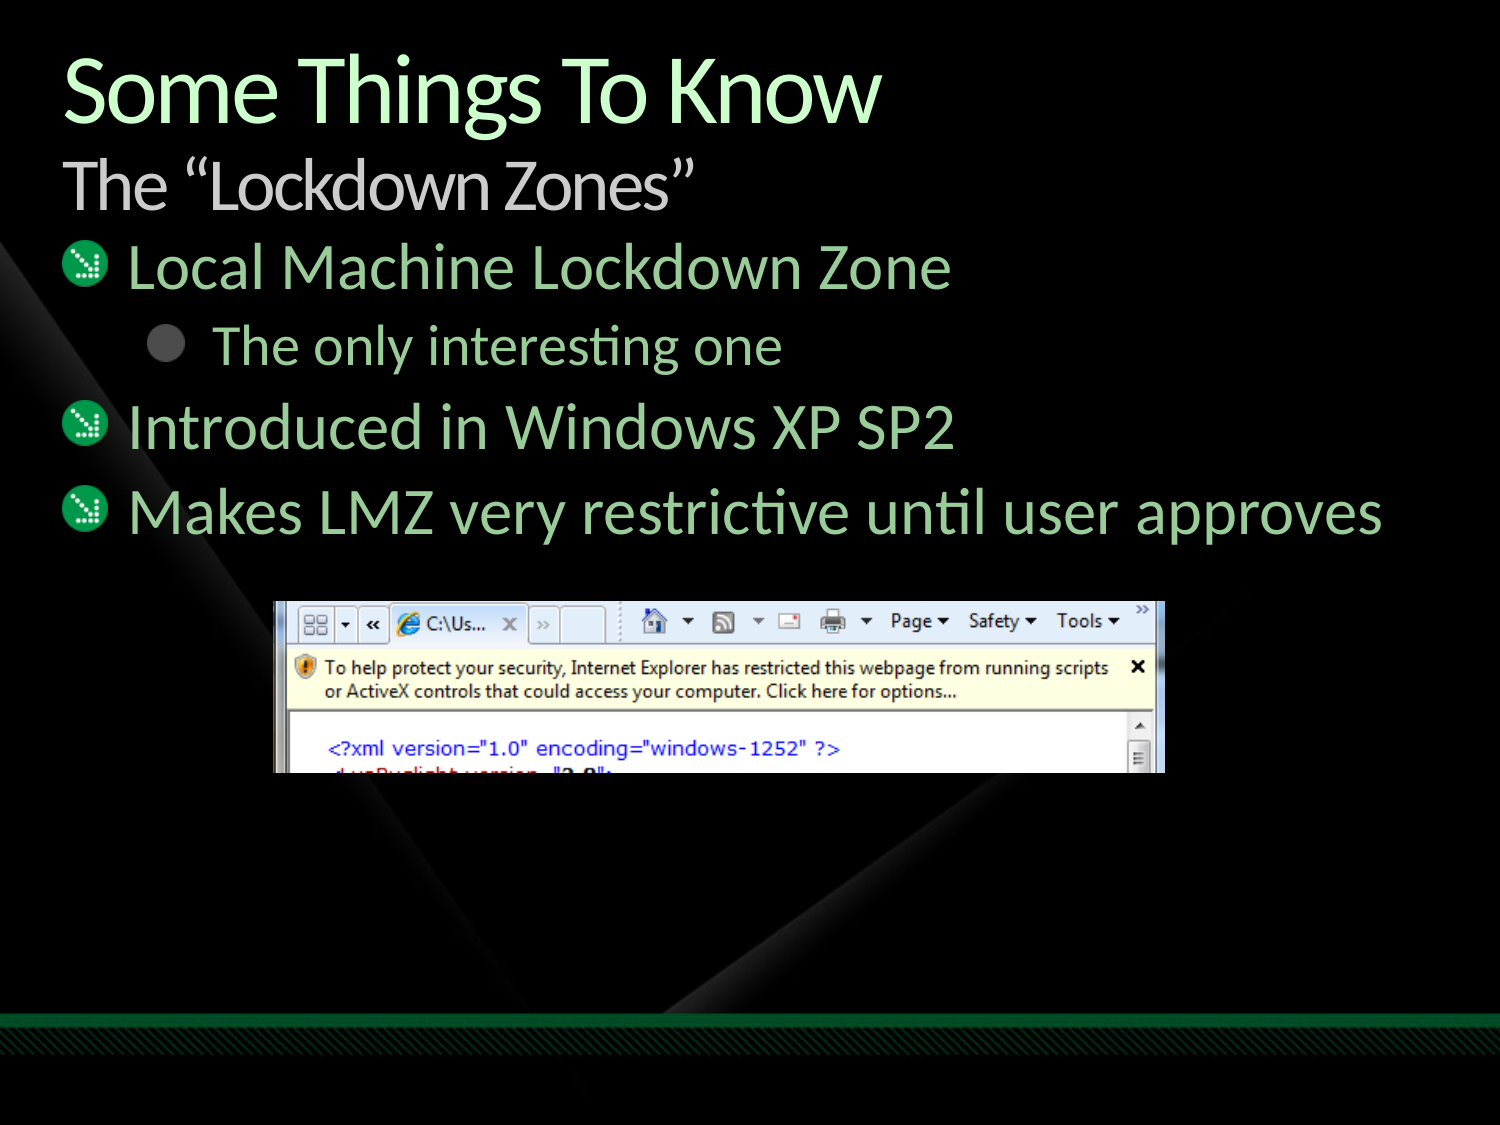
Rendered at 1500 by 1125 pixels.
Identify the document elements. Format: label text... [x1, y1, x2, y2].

title Some Things To Know The “Lockdown Zones” [62, 37, 1438, 229]
list Local Machine Lockdown Zone The only interesting one Introduced in Windows XP SP2 Makes LMZ very restrictive until user approves [62, 231, 1438, 980]
picture [0, 0, 1500, 1125]
